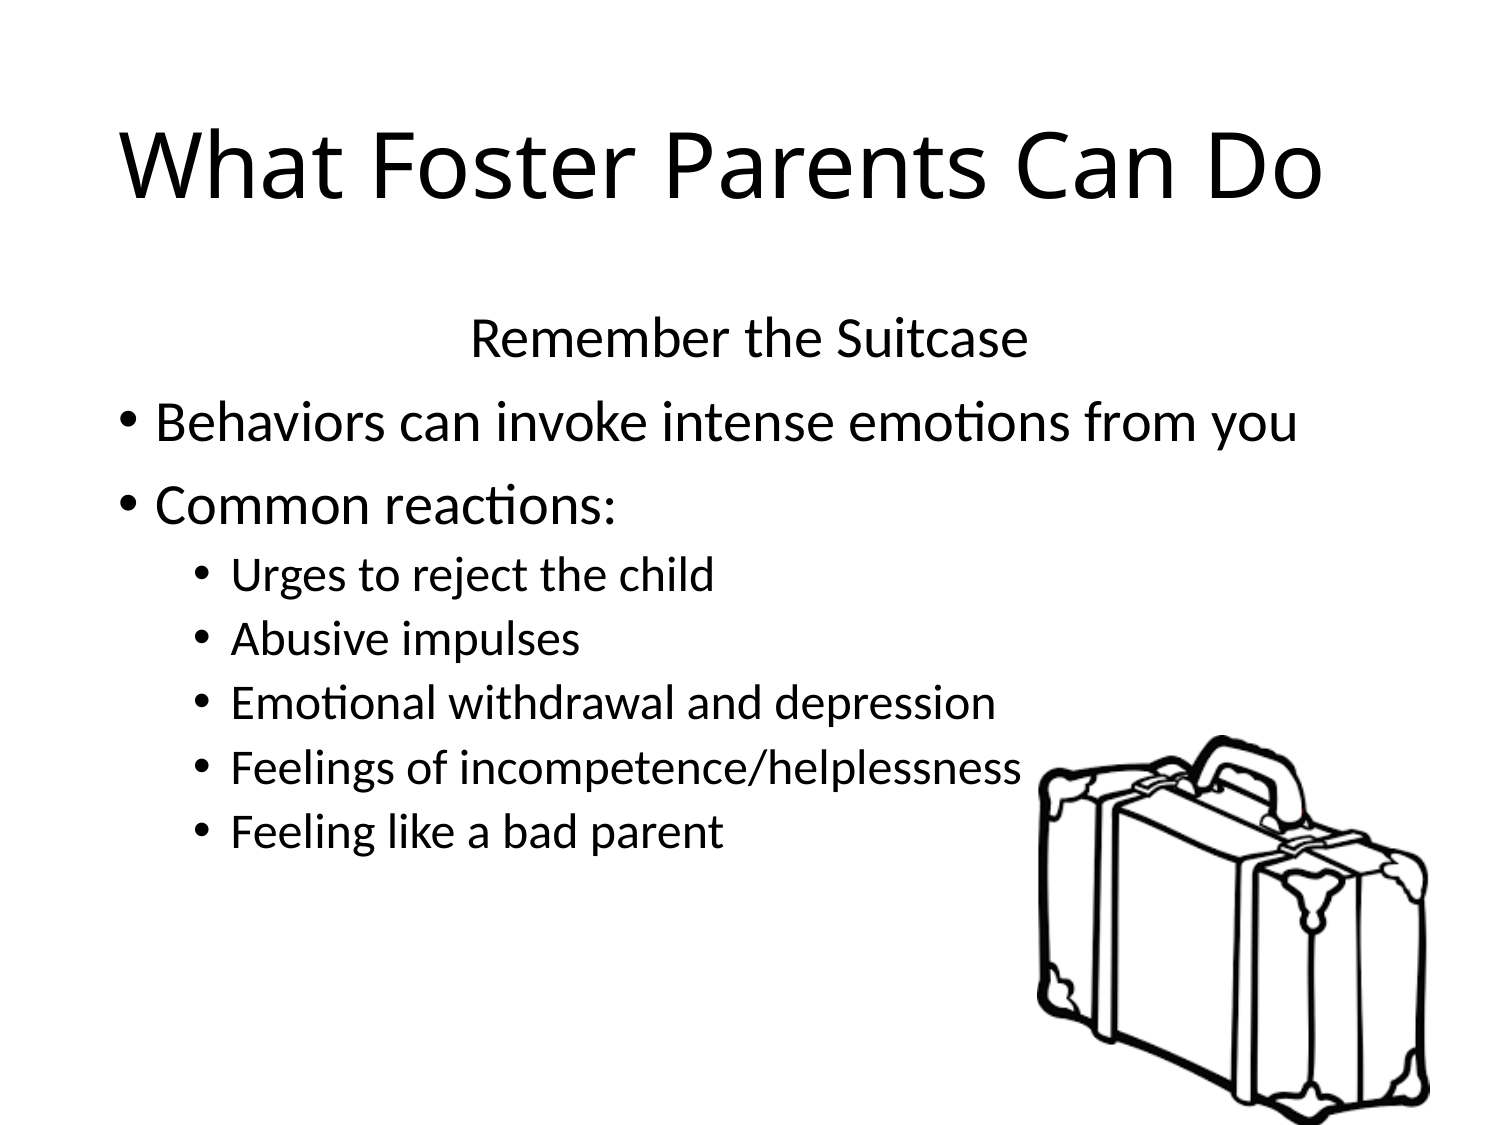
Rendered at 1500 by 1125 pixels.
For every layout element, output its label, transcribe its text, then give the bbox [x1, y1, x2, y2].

title What Foster Parents Can Do [103, 59, 1397, 278]
picture [1037, 735, 1430, 1125]
list Remember the Suitcase Behaviors can invoke intense emotions from you Common reactions: Urges to reject the child Abusive impulses Emotional withdrawal and depression Feelings of incompetence/helplessness Feeling like a bad parent [103, 299, 1397, 1014]
